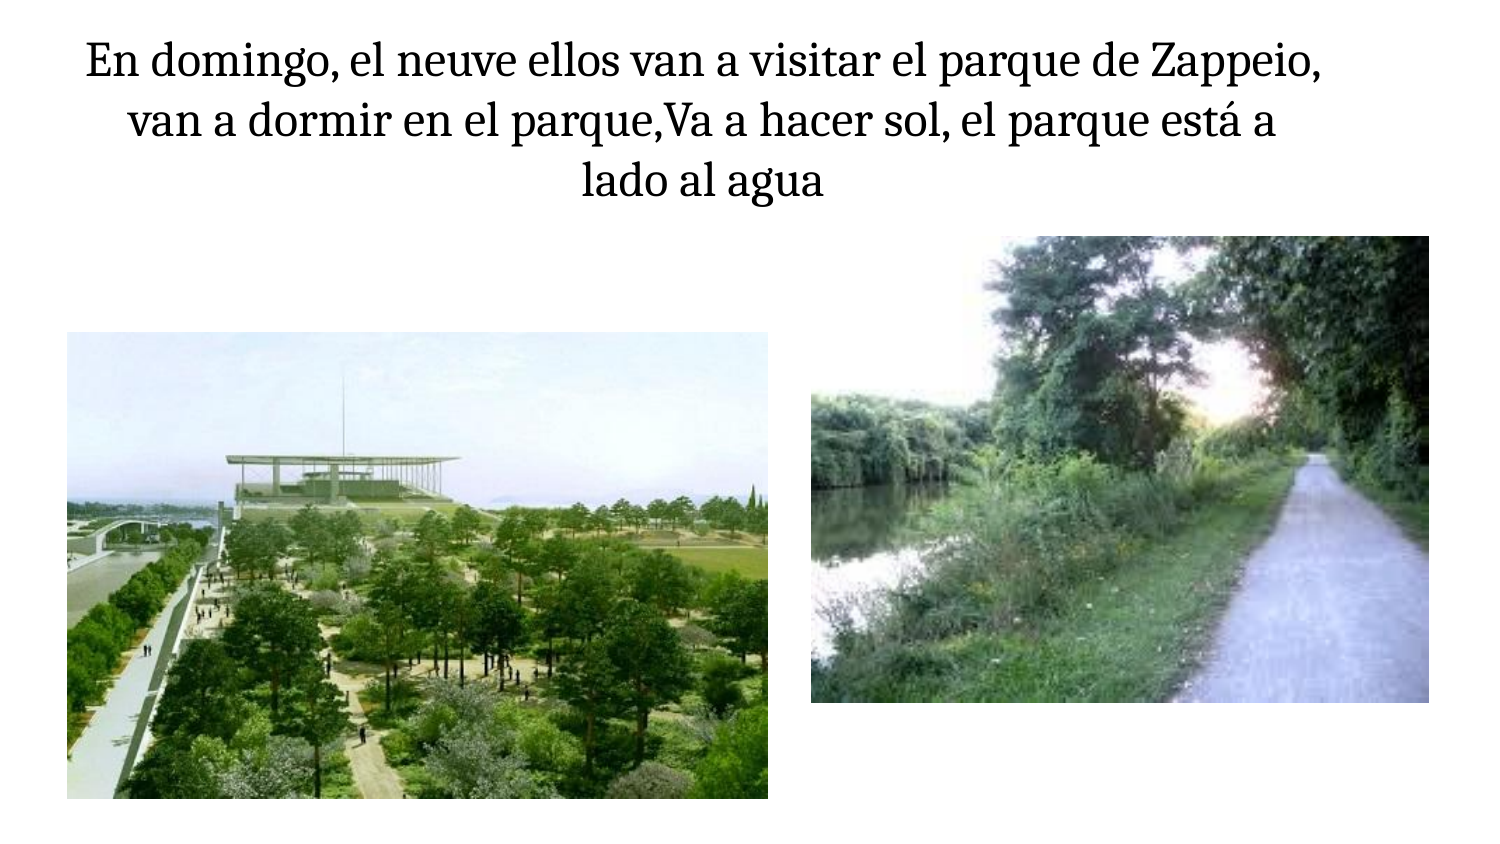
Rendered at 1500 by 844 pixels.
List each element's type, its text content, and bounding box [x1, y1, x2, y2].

picture [67, 332, 768, 799]
title En domingo, el neuve ellos van a visitar el parque de Zappeio, van a dormir en el parque,Va a hacer sol, el parque está a lado al agua [67, 96, 1339, 222]
picture [811, 236, 1429, 704]
